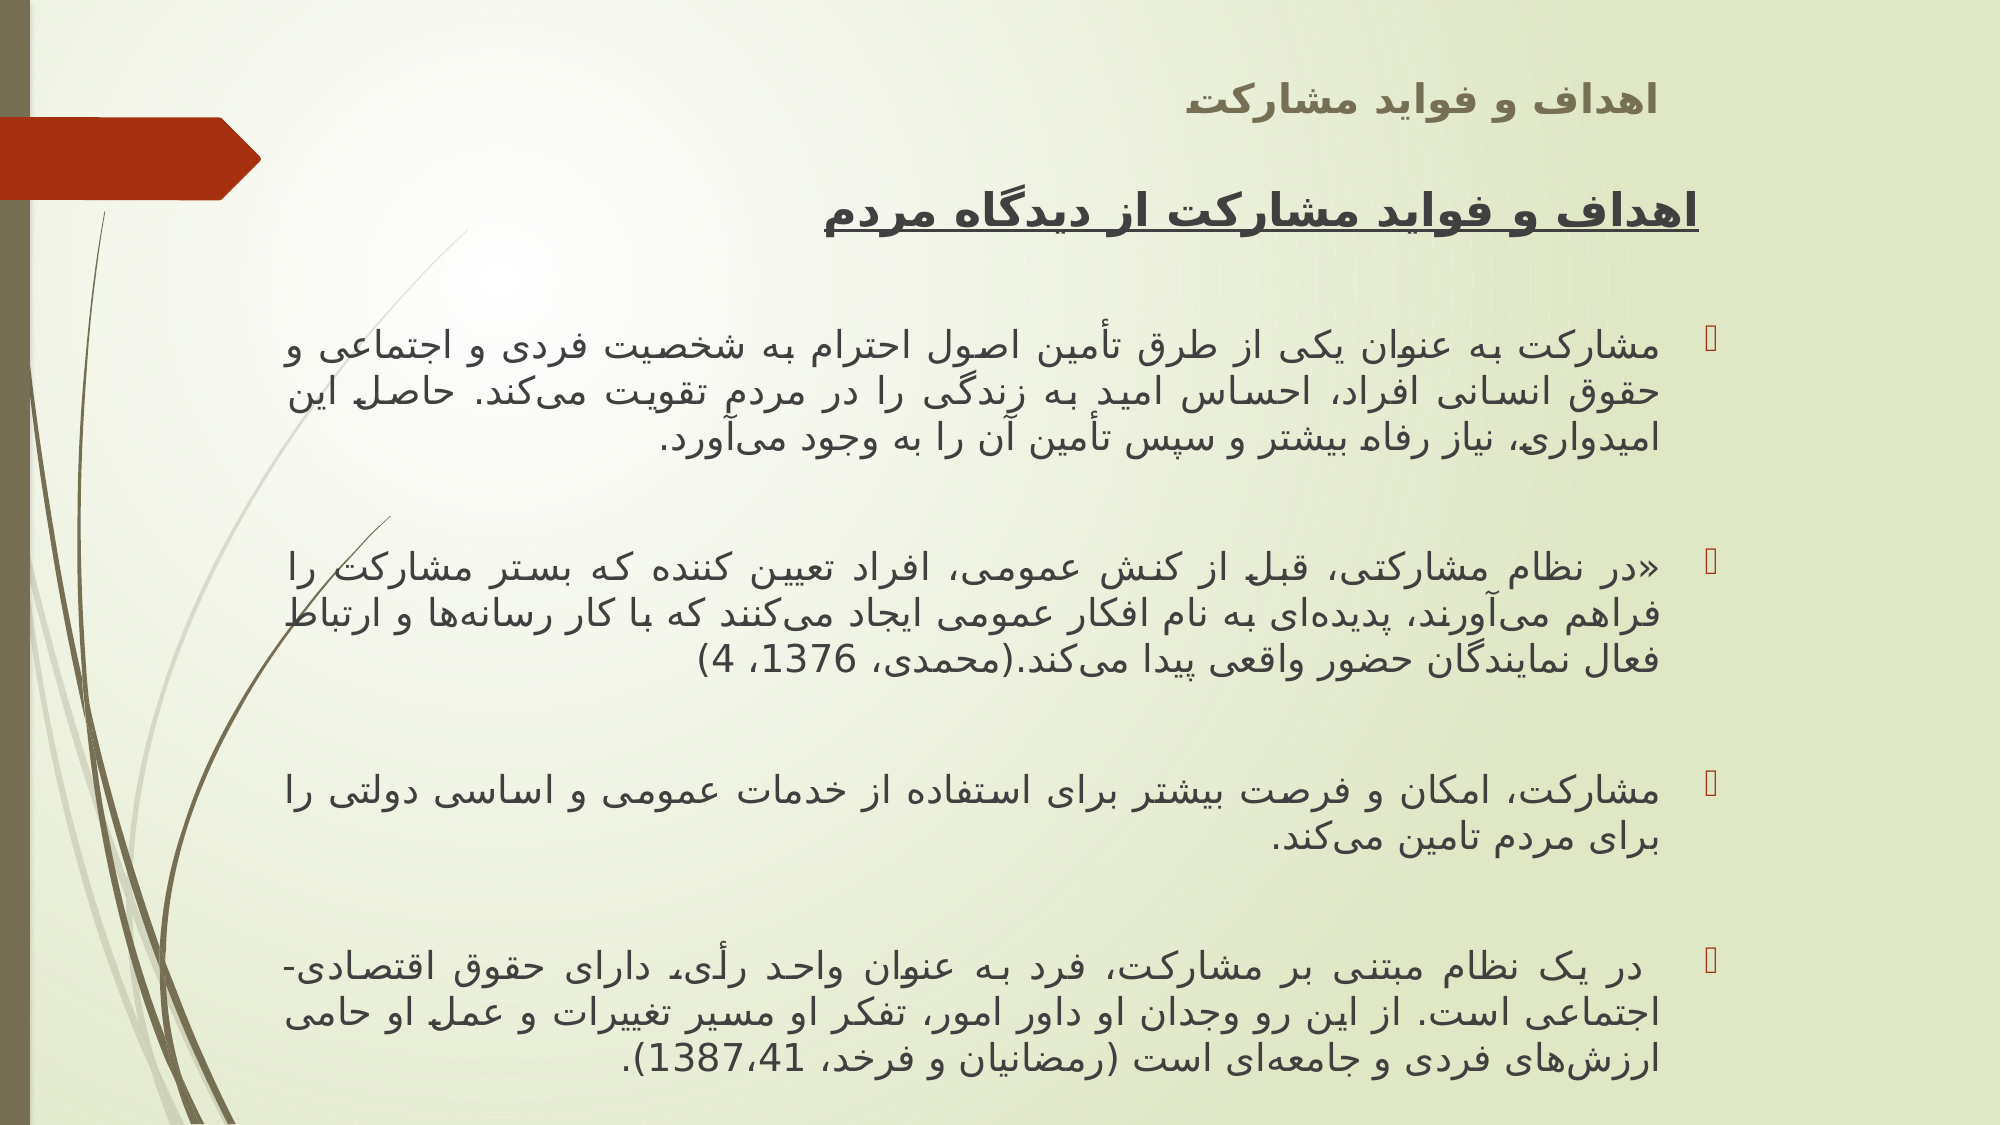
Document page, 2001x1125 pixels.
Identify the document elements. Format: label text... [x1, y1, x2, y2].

list اهداف و فواید مشارکت از دیدگاه مردم مشارکت به عنوان یکی از طرق تأمین اصول احترام به شخصیت فردی و اجتماعی و حقوق انسانی افراد، احساس امید به زندگی را در مردم تقویت می‌کند. حاصل این امیدواری، نیاز رفاه بیشتر و سپس تأمین آن را به وجود می‌آورد. «در نظام مشارکتی، قبل از کنش عمومی، افراد تعیین کننده که بستر مشارکت را فراهم می‌آورند، پدیده‌ای به نام افکار عمومی ایجاد می‌کنند که با کار رسانه‌ها و ارتباط فعال نمایندگان حضور واقعی پیدا می‌کند.(محمدی، 1376، 4) مشارکت، امکان و فرصت بیشتر برای استفاده از خدمات عمومی و اساسی دولتی را برای مردم تامین می‌کند. در یک نظام مبتنی بر مشارکت، فرد به عنوان واحد رأی، دارای حقوق اقتصادی-اجتماعی است. از این رو وجدان او داور امور، تفکر او مسیر تغییرات و عمل او حامی ارزش‌های فردی و جامعه‌ای است (رمضانیان و فرخد، 1387،41). [267, 172, 1733, 1094]
text_box اهداف و فواید مشارکت [1153, 45, 1675, 149]
